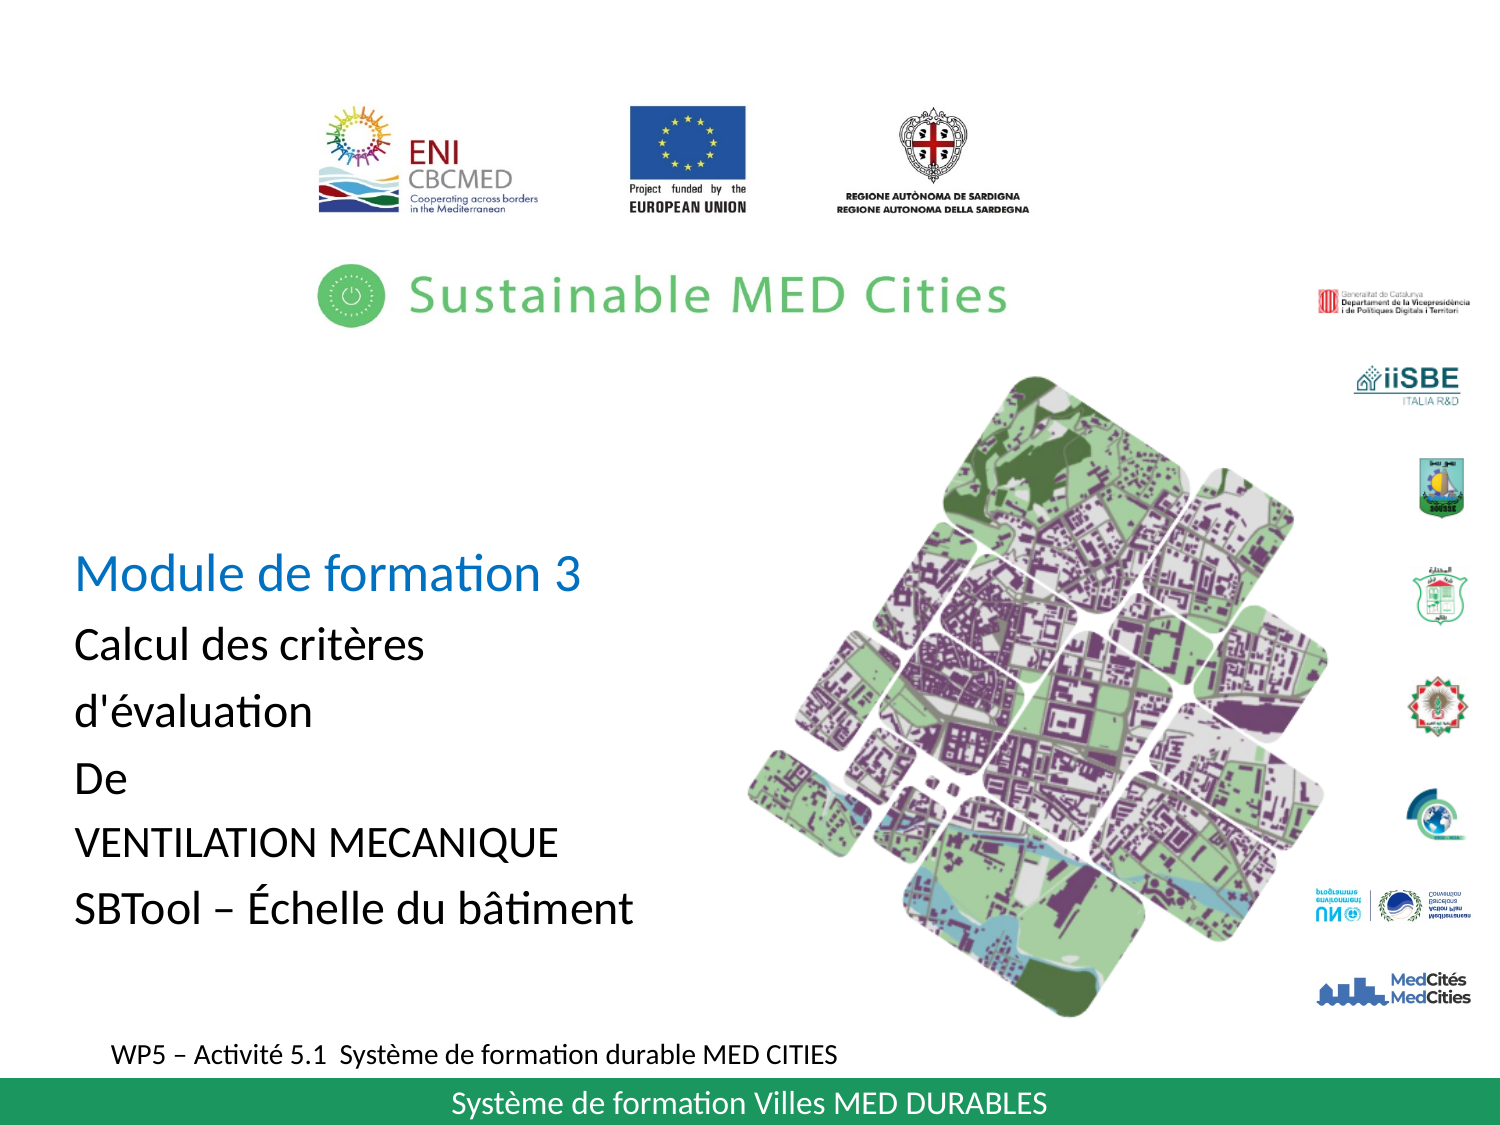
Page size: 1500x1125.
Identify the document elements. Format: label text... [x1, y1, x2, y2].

picture [1313, 970, 1474, 1008]
picture [1396, 786, 1474, 847]
subtitle Module de formation 3 Calcul des critères d'évaluation De VENTILATION MECANIQUE SBTool – Échelle du bâtiment [59, 530, 1129, 944]
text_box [0, 1027, 1500, 1125]
picture [1313, 279, 1474, 321]
picture [1313, 885, 1474, 924]
picture [284, 84, 1486, 1027]
picture [1346, 363, 1474, 411]
picture [1414, 455, 1474, 523]
